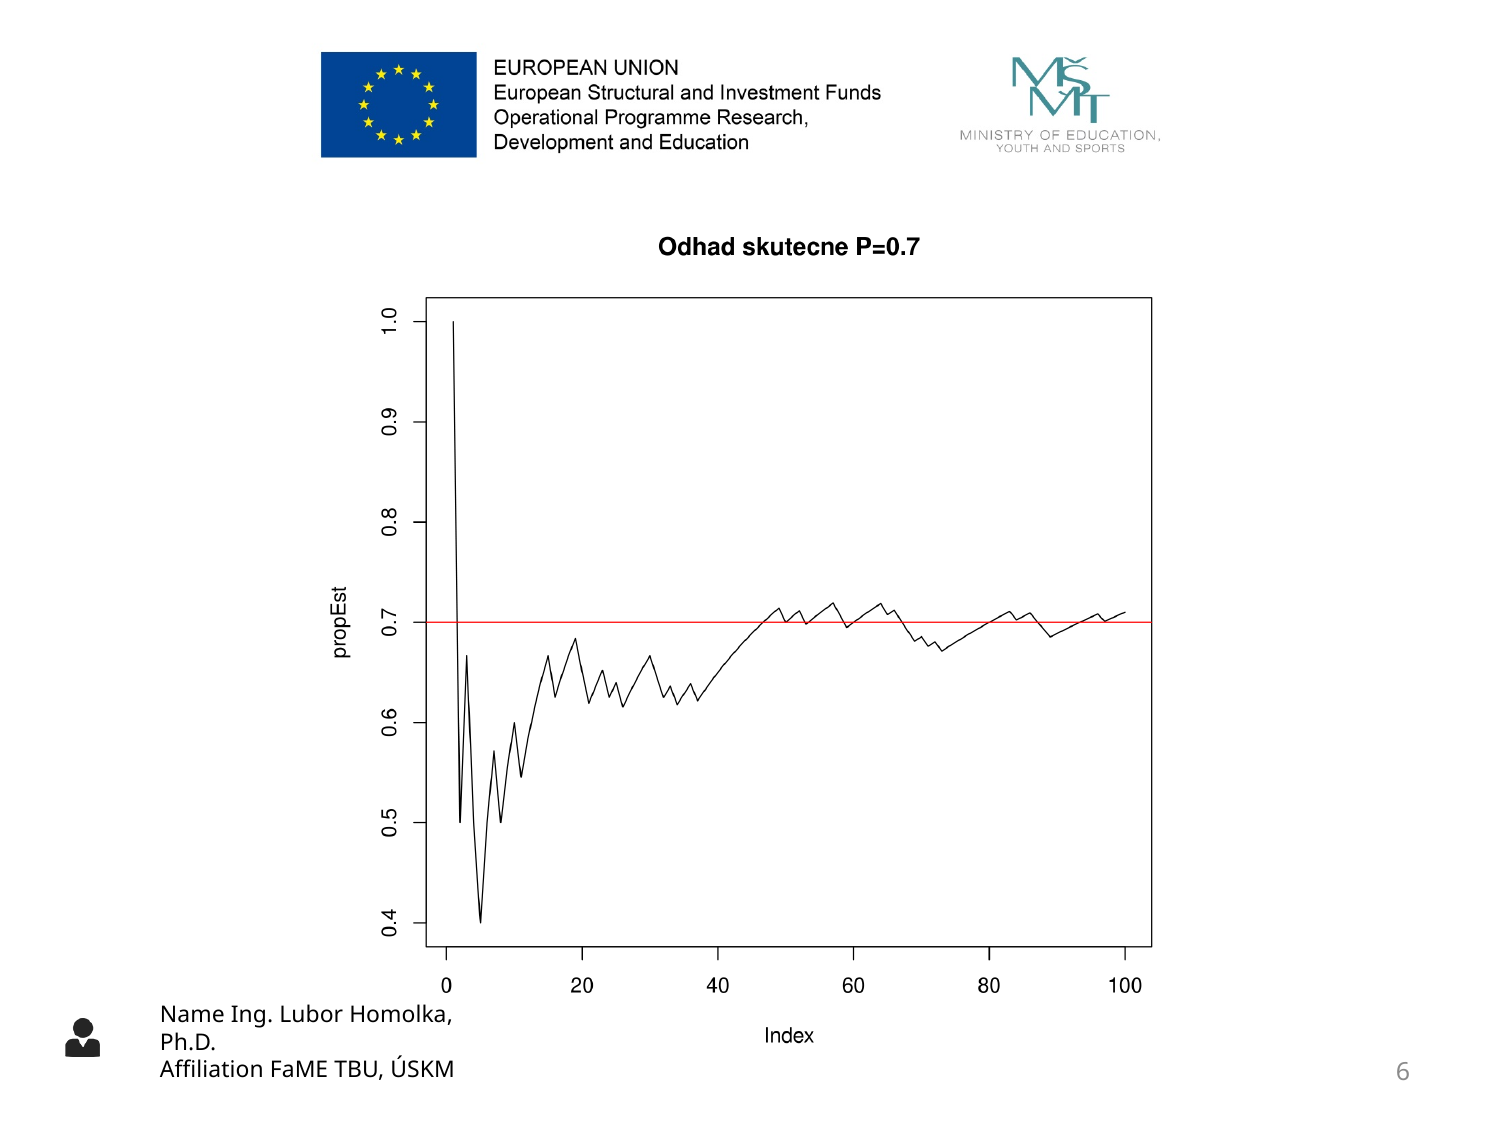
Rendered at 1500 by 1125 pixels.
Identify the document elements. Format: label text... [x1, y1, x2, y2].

slide_number 6 [1074, 1042, 1425, 1103]
picture [268, 0, 1212, 1053]
footer Name Ing. Lubor Homolka, Ph.D. Affiliation FaME TBU, ÚSKM [145, 999, 526, 1083]
picture [65, 1017, 100, 1057]
